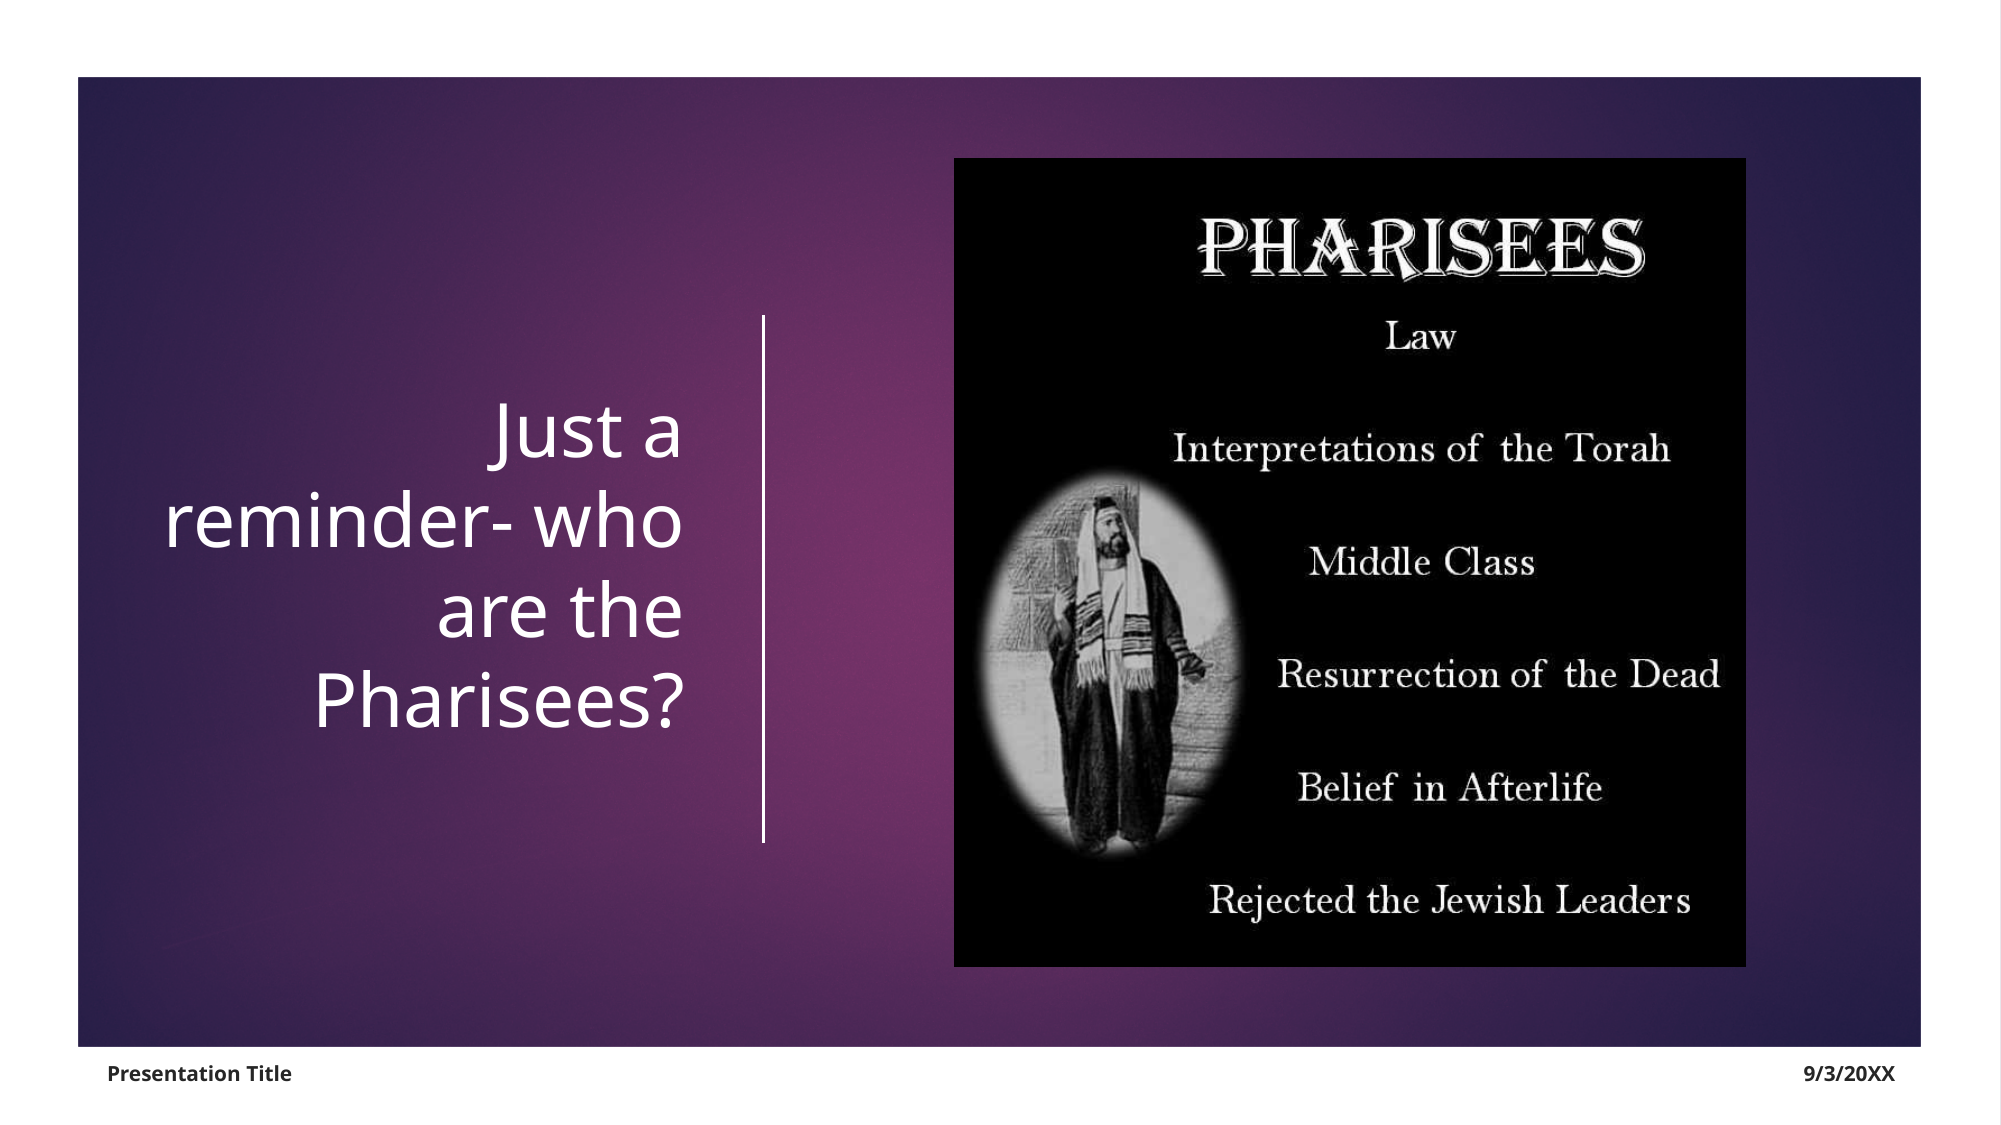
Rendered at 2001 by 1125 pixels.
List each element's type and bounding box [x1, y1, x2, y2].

text_box [0, 0, 2000, 1125]
list [953, 158, 1747, 967]
